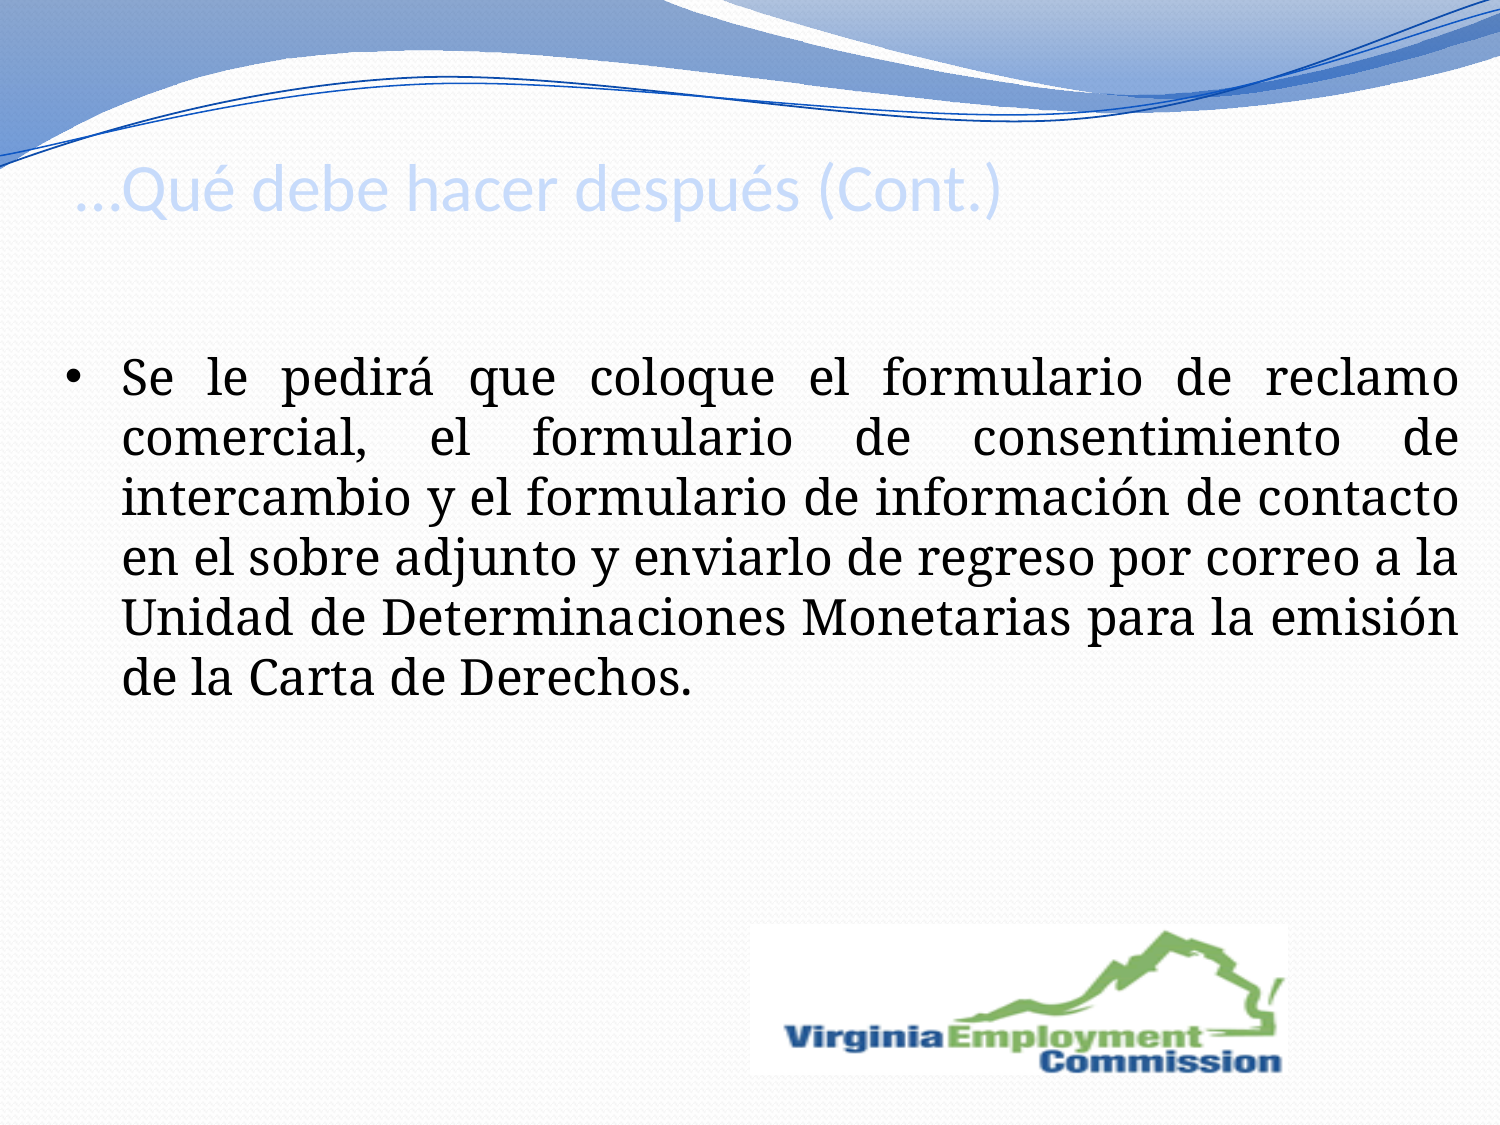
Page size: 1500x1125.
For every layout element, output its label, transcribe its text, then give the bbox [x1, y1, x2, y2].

text_box Se le pedirá que coloque el formulario de reclamo comercial, el formulario de consentimiento de intercambio y el formulario de información de contacto en el sobre adjunto y enviarlo de regreso por correo a la Unidad de Determinaciones Monetarias para la emisión de la Carta de Derechos. [49, 337, 1475, 888]
title …Qué debe hacer después (Cont.) [75, 51, 1388, 227]
picture [749, 924, 1288, 1076]
